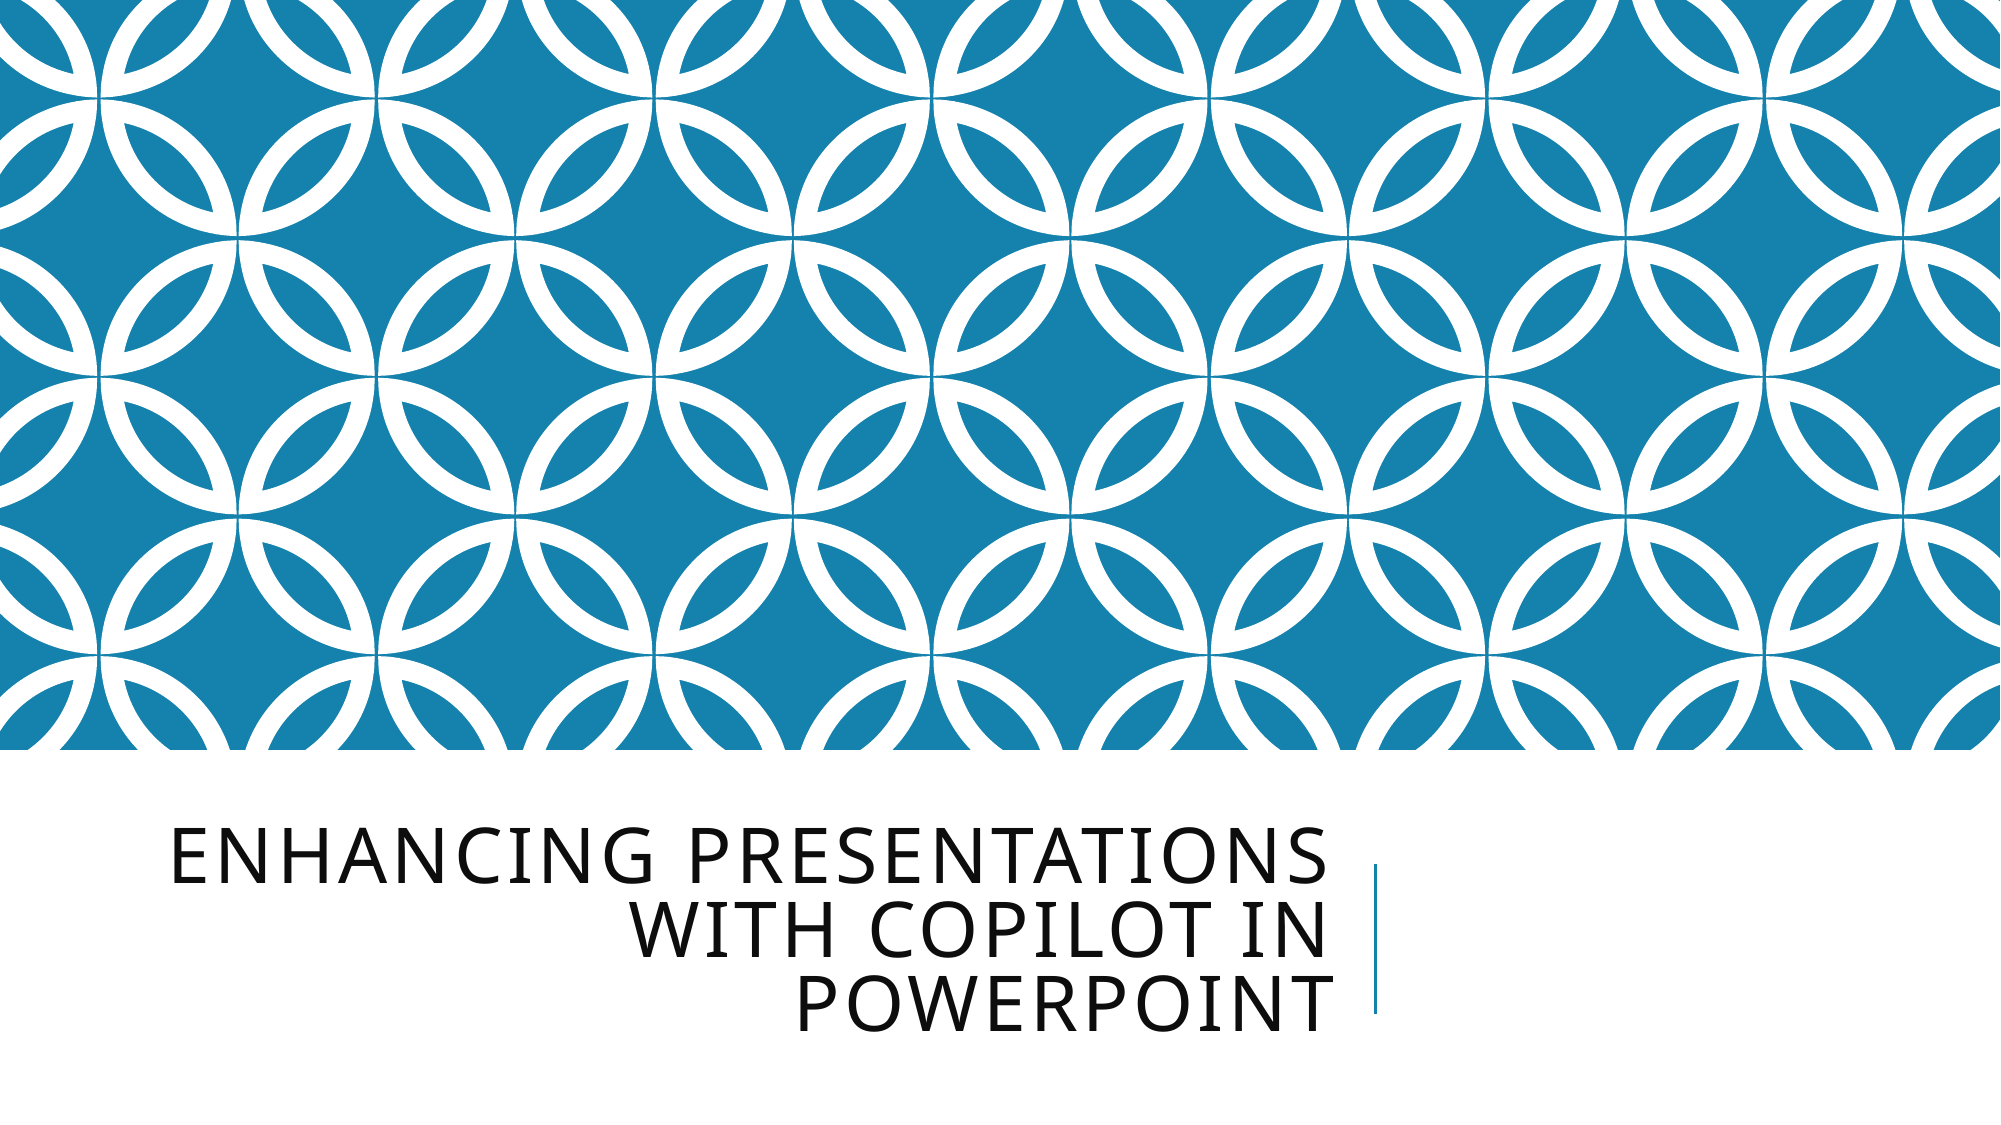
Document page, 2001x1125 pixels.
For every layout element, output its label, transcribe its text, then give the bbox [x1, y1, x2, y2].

title Enhancing Presentations with Copilot in PowerPoint [75, 813, 1350, 1054]
